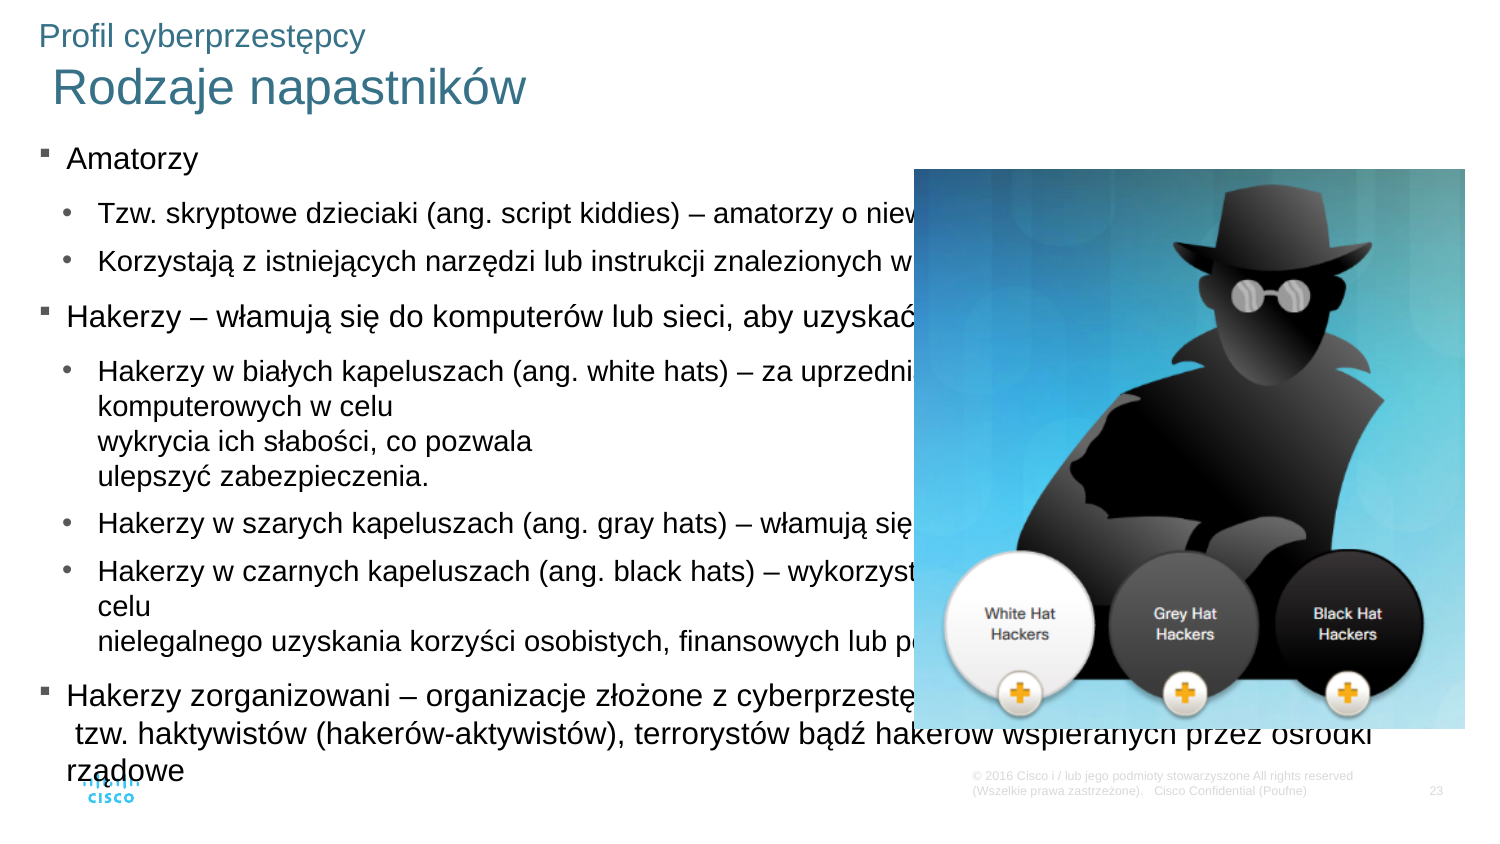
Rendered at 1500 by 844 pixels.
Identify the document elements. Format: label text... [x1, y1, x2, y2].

title Profil cyberprzestępcy Rodzaje napastników [23, 2, 1500, 127]
list Amatorzy Tzw. skryptowe dzieciaki (ang. script kiddies) – amatorzy o niewielkich umiejętnościach Korzystają z istniejących narzędzi lub instrukcji znalezionych w Internecie, aby przeprowadzać ataki Hakerzy – włamują się do komputerów lub sieci, aby uzyskać dostęp do danych Hakerzy w białych kapeluszach (ang. white hats) – za uprzednią zgodą włamują się do sieci i systemów komputerowych w celu wykrycia ich słabości, co pozwala ulepszyć zabezpieczenia. Hakerzy w szarych kapeluszach (ang. gray hats) – włamują się do systemów bez wiedzy ich właścicieli Hakerzy w czarnych kapeluszach (ang. black hats) – wykorzystują każdą lukę w zabezpieczeniach w celu nielegalnego uzyskania korzyści osobistych, finansowych lub politycznych Hakerzy zorganizowani – organizacje złożone z cyberprzestępców, tzw. haktywistów (hakerów-aktywistów), terrorystów bądź hakerów wspieranych przez ośrodki rządowe [23, 131, 1476, 813]
picture [913, 169, 1466, 729]
